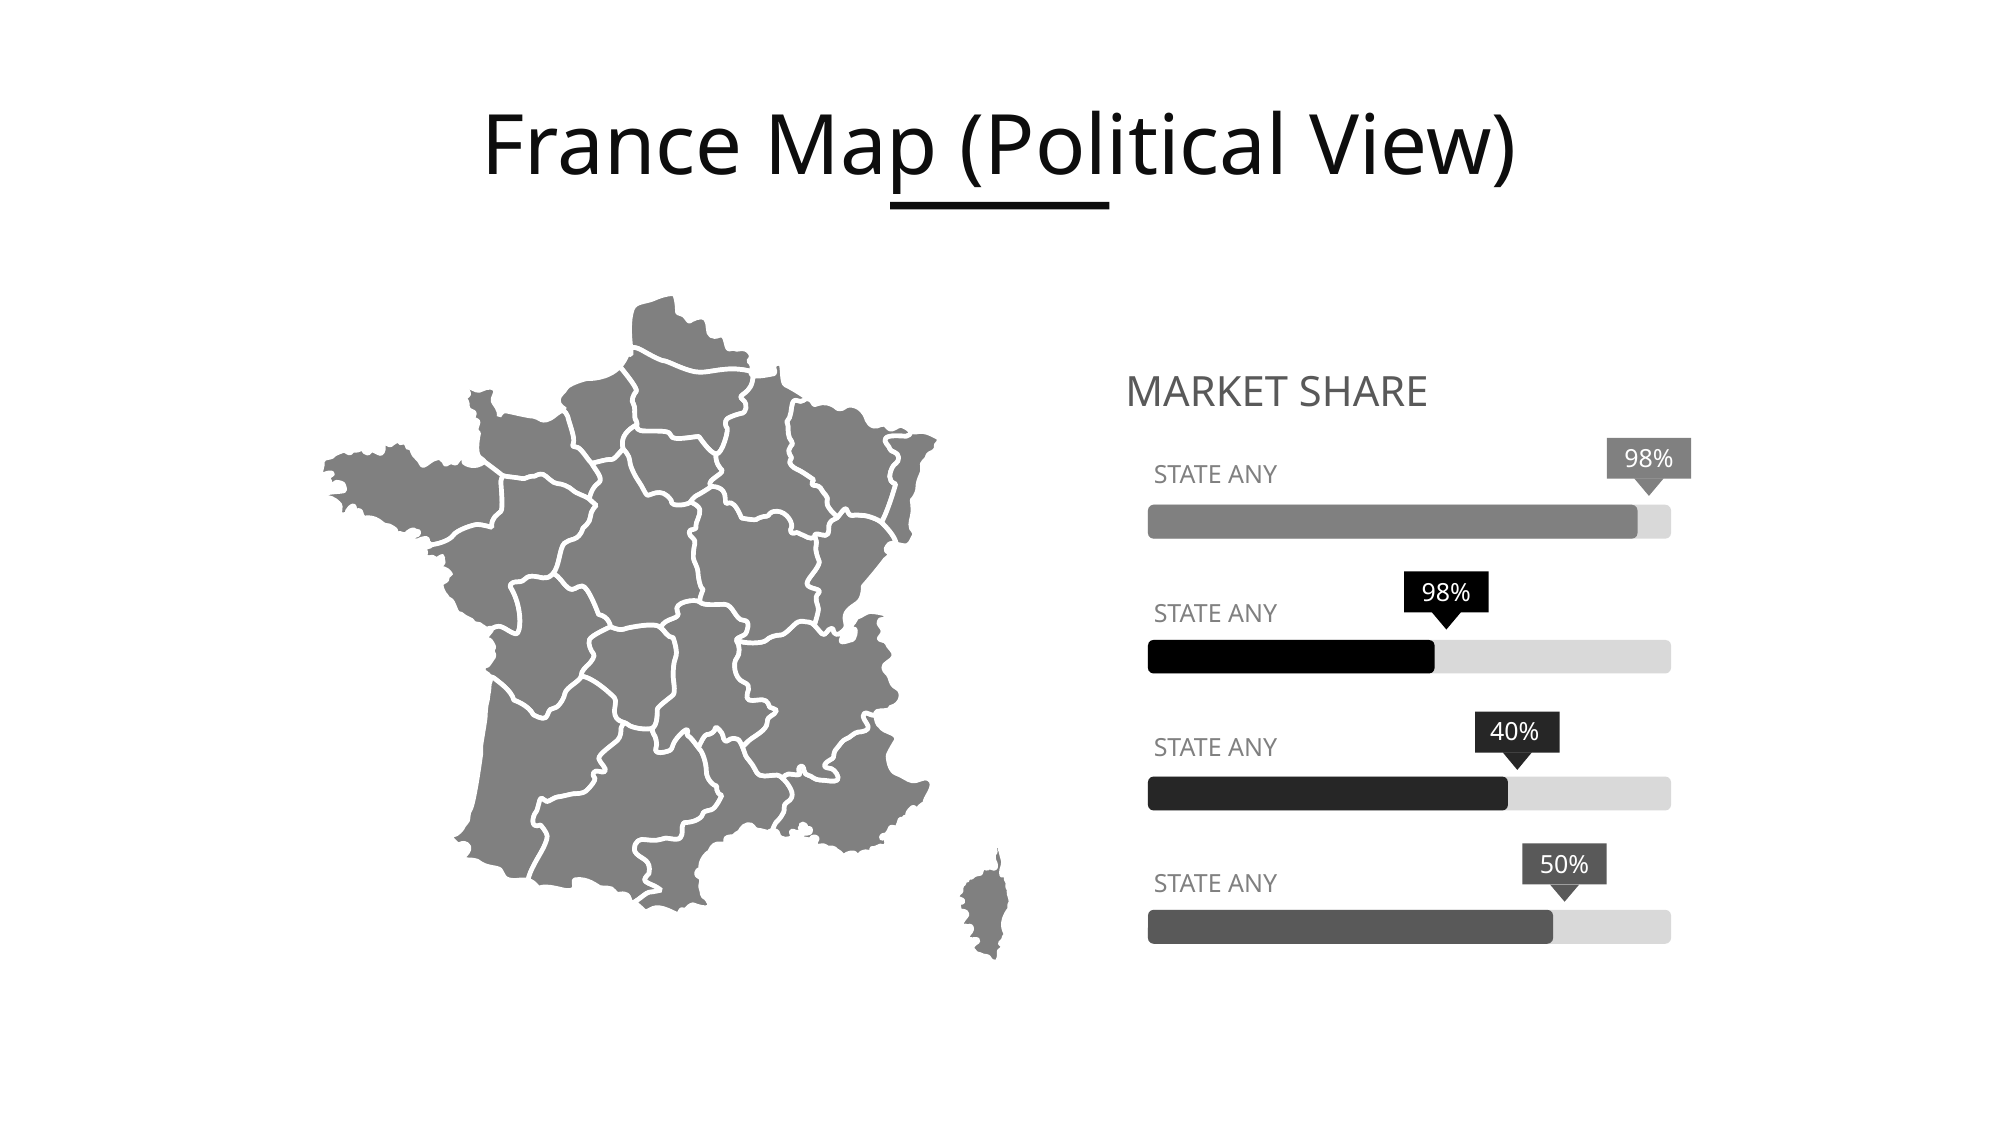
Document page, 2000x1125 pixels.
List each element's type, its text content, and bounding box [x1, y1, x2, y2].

text_box France Map (Political View) [0, 96, 2000, 187]
text_box 98% [1613, 442, 1685, 497]
text_box [1147, 909, 1554, 944]
text_box [1475, 711, 1479, 753]
text_box 98% [1410, 576, 1482, 631]
text_box [1633, 504, 1672, 539]
text_box [1634, 478, 1664, 496]
text_box [1147, 504, 1638, 539]
text_box [1558, 895, 1571, 902]
text_box [1551, 711, 1560, 753]
text_box MARKET SHARE [1125, 343, 1717, 437]
text_box STATE ANY [1146, 450, 1407, 511]
text_box [1606, 437, 1692, 479]
text_box [1147, 639, 1435, 674]
text_box 40% [1479, 708, 1551, 762]
text_box STATE ANY [1146, 860, 1407, 920]
text_box [1522, 843, 1529, 885]
text_box [888, 200, 1111, 211]
text_box STATE ANY [1146, 723, 1407, 784]
text_box [1147, 776, 1508, 811]
text_box [1504, 776, 1672, 811]
text_box [1404, 571, 1489, 613]
text_box [1600, 843, 1607, 885]
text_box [320, 293, 1012, 963]
text_box 50% [1529, 840, 1600, 895]
text_box [1430, 639, 1672, 674]
text_box [1510, 762, 1524, 770]
text_box [1548, 909, 1672, 944]
text_box STATE ANY [1146, 590, 1407, 651]
